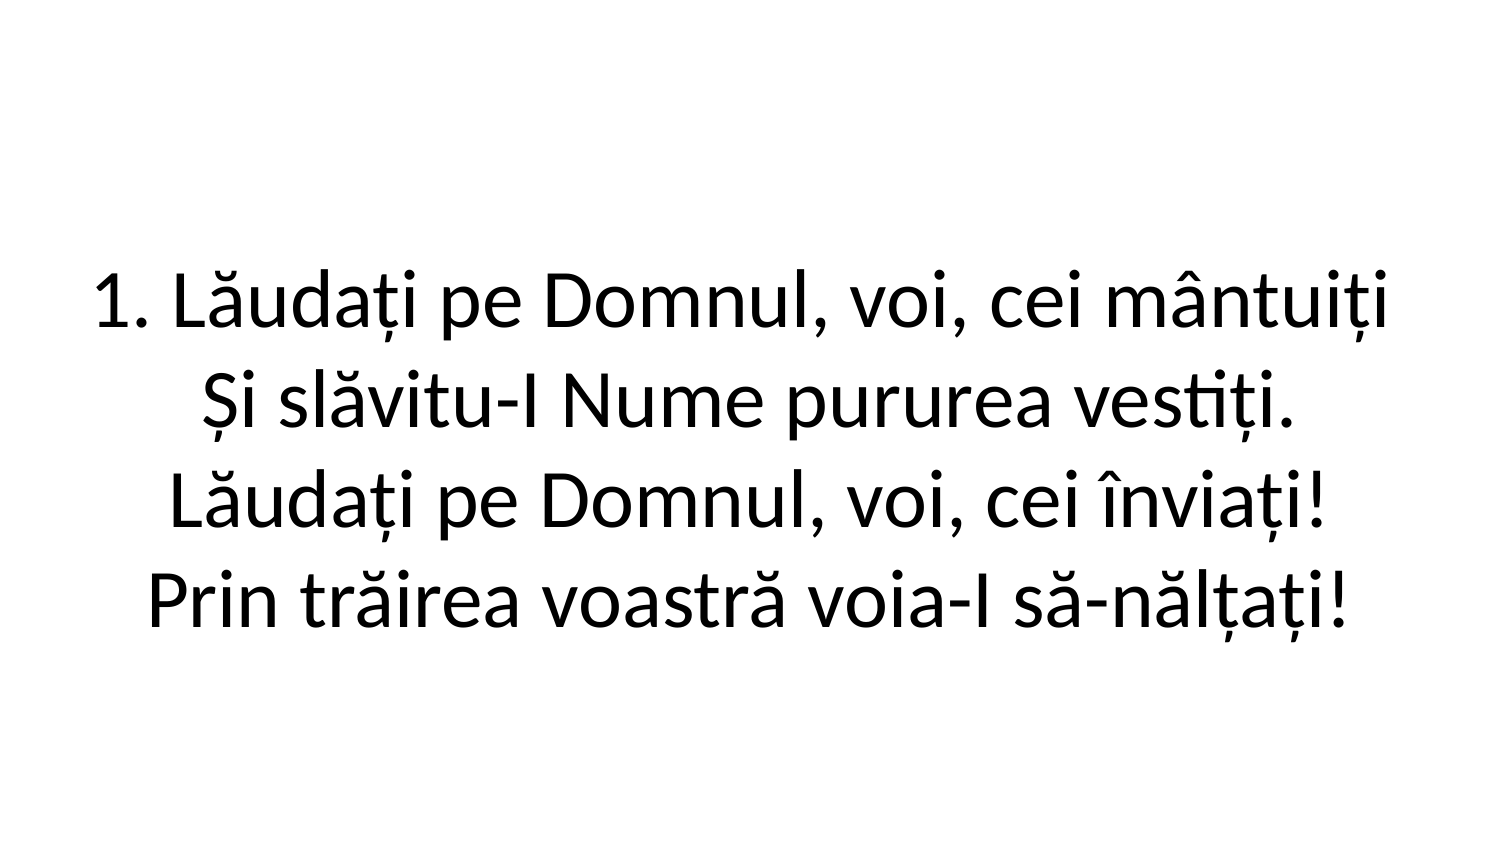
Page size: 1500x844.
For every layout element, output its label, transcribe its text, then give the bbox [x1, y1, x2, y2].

text_box 1. Lăudați pe Domnul, voi, cei mântuiți Și slăvitu-I Nume pururea vestiți. Lăudați pe Domnul, voi, cei înviați! Prin trăirea voastră voia-I să-nălțați! [74, 192, 1426, 652]
